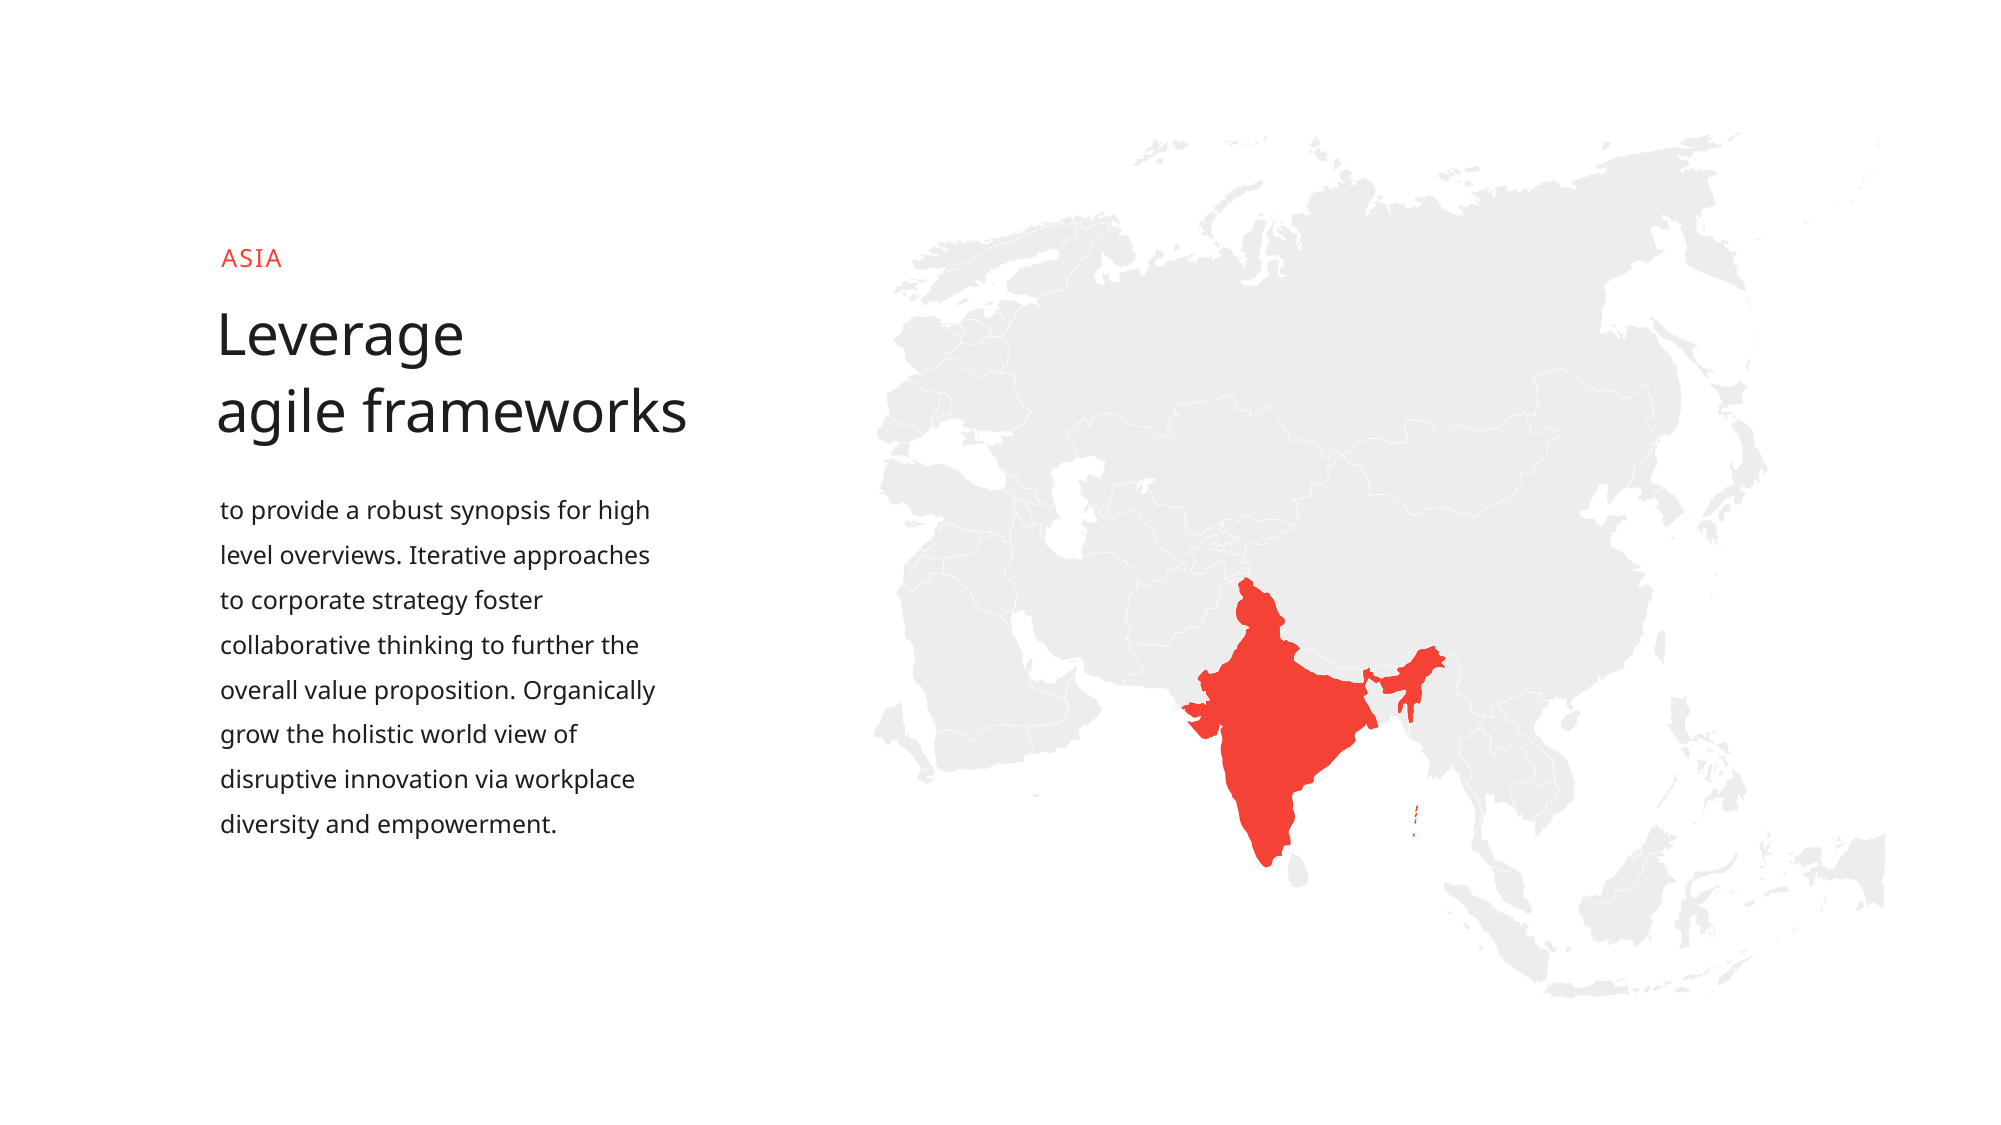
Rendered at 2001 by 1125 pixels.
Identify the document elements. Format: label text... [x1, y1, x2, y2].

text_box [873, 131, 1886, 999]
text_box Leverage agile frameworks [216, 290, 770, 445]
text_box to provide a robust synopsis for high level overviews. Iterative approaches to corporate strategy foster collaborative thinking to further the overall value proposition. Organically grow the holistic world view of disruptive innovation via workplace diversity and empowerment. [220, 479, 661, 839]
text_box ASIA [221, 247, 283, 272]
